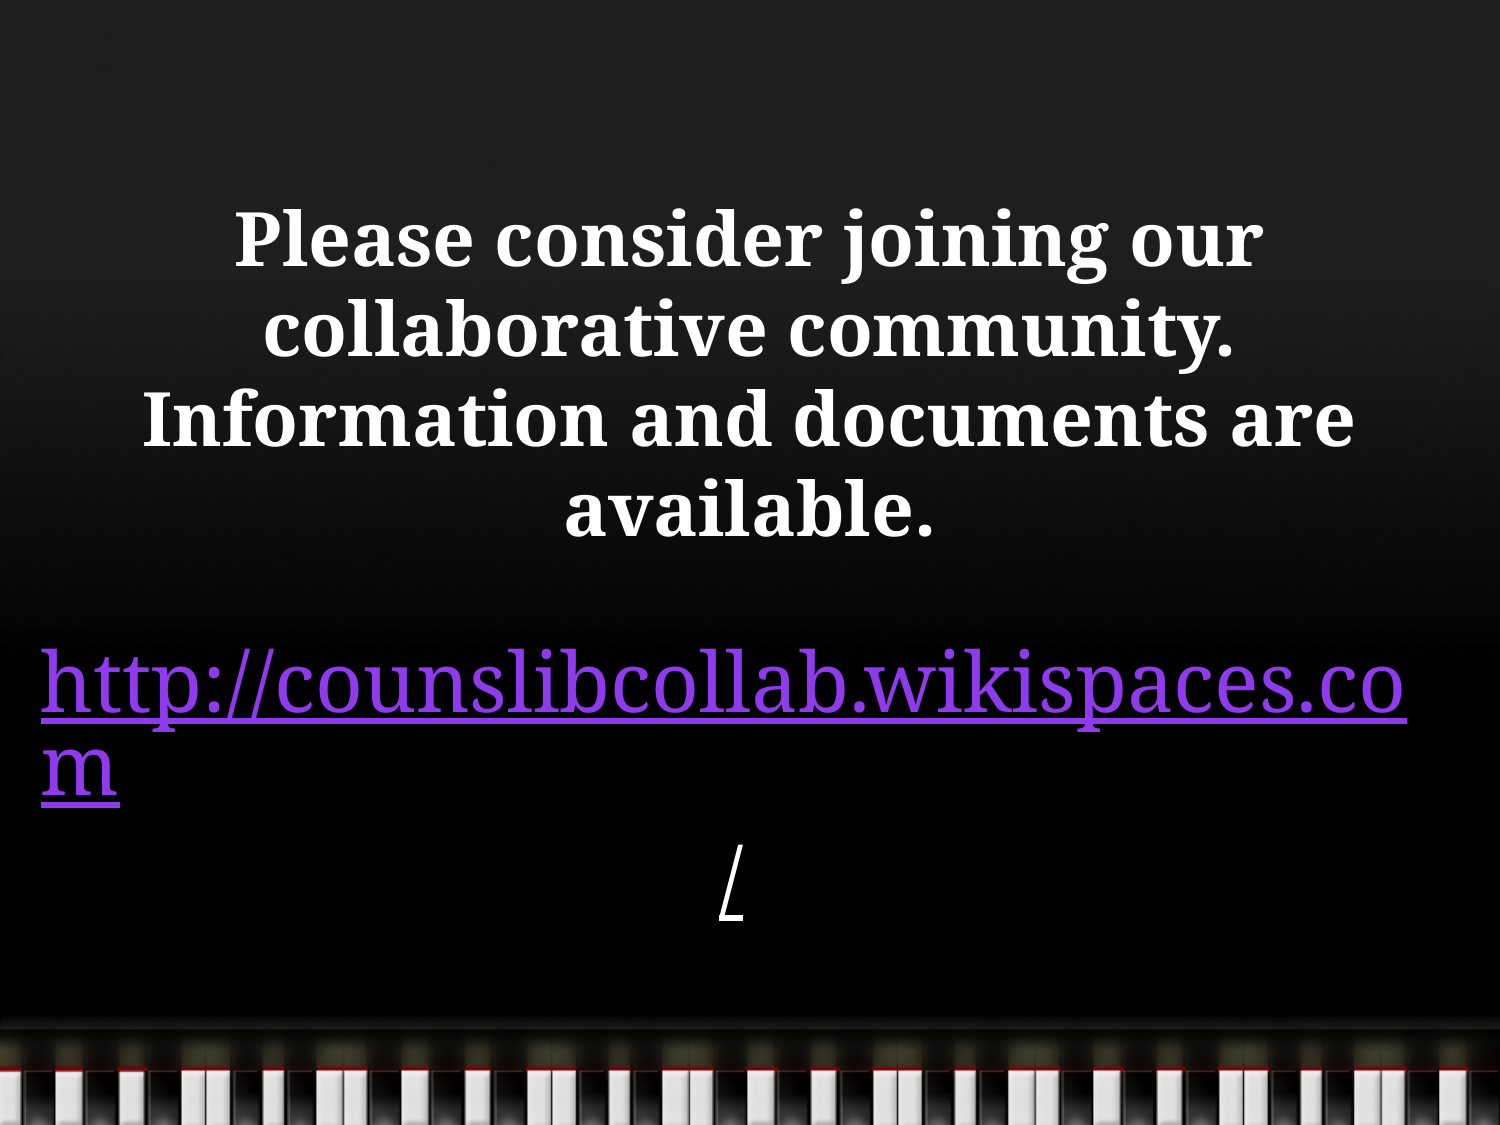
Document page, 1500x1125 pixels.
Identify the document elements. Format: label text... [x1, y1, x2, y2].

list http://counslibcollab.wikispaces.com/ [25, 621, 1459, 868]
title Please consider joining our collaborative community. Information and documents are available. [75, 336, 1425, 560]
picture [0, 0, 1500, 1125]
